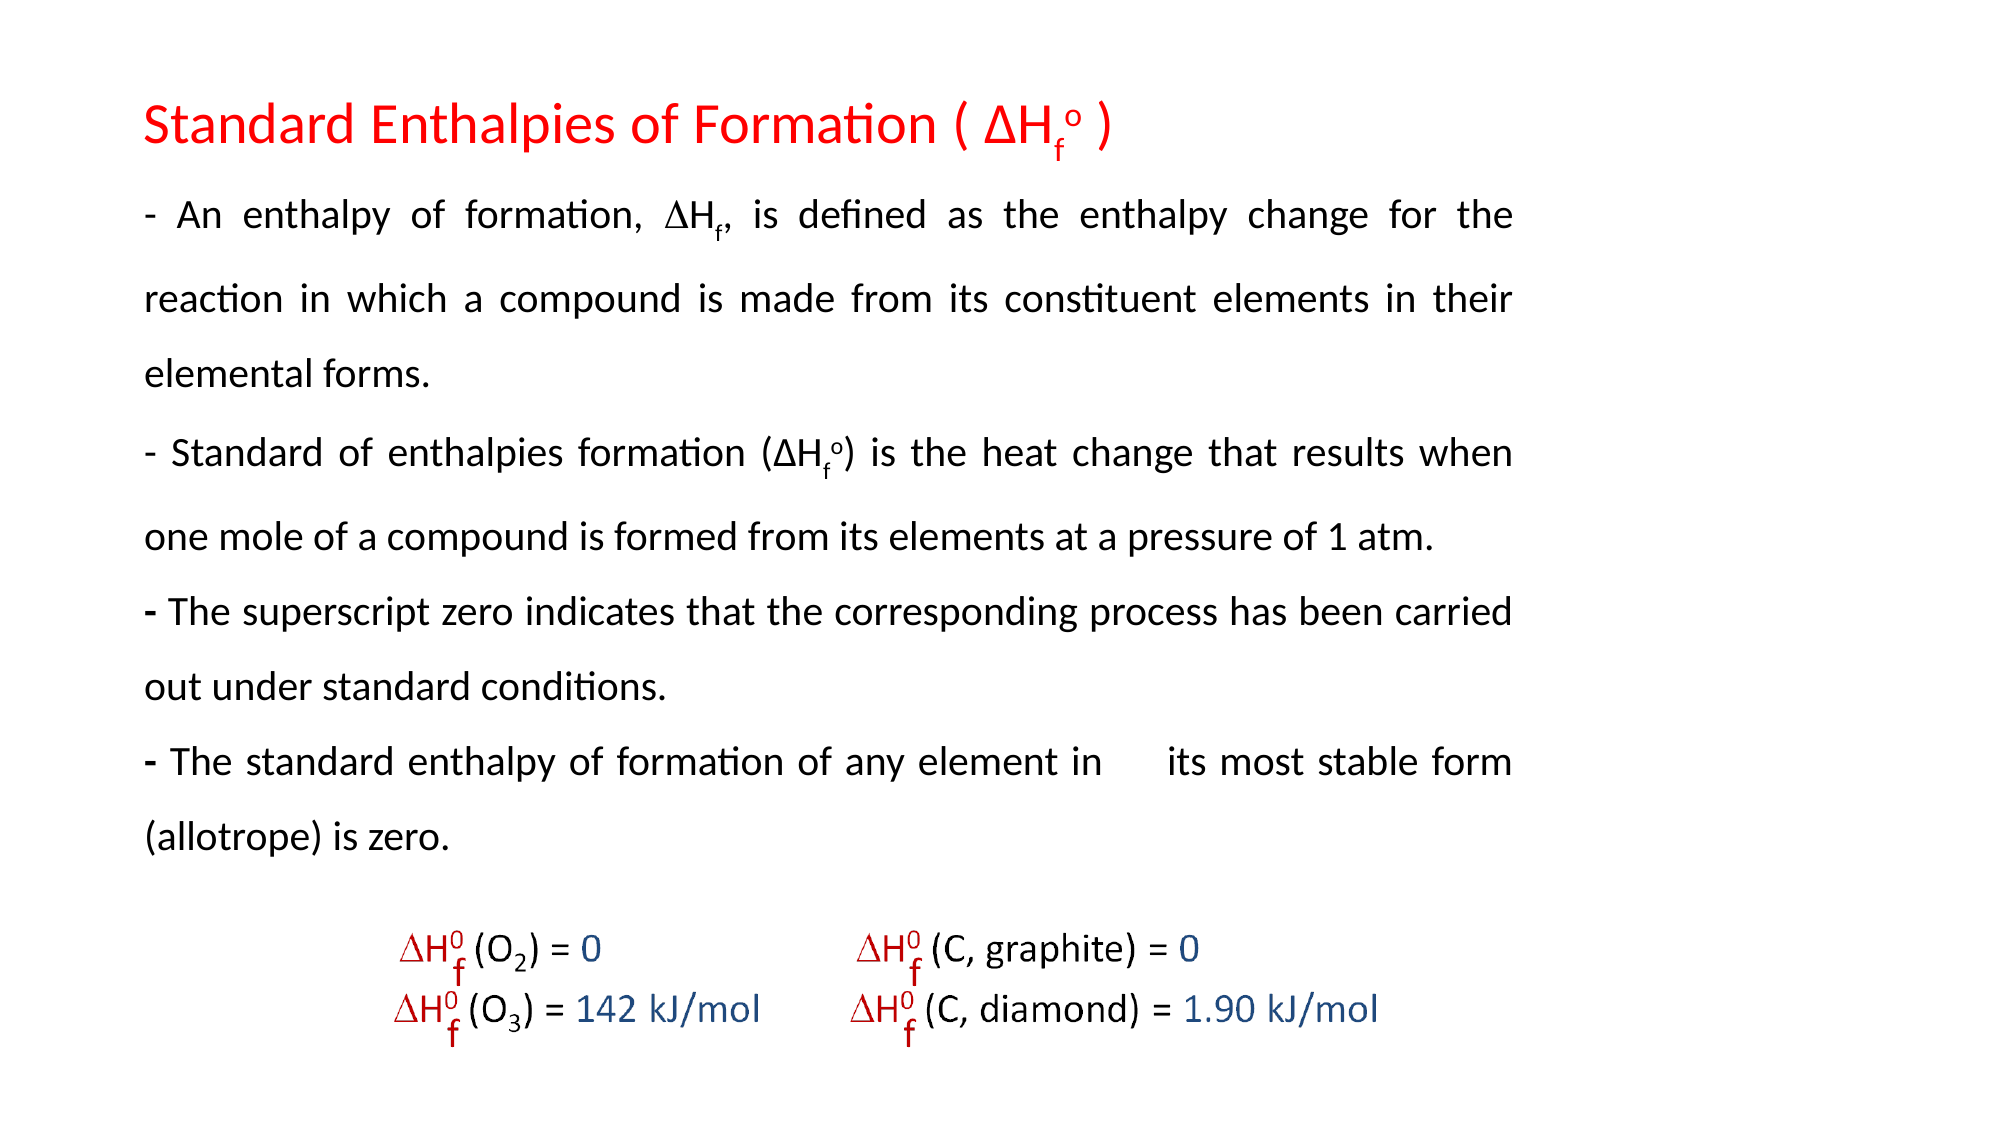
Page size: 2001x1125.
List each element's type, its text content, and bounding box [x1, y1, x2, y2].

picture [367, 907, 1404, 1064]
text_box Standard Enthalpies of Formation ( ΔHfo ) [129, 77, 1130, 149]
text_box - An enthalpy of formation, Hf, is defined as the enthalpy change for the reaction in which a compound is made from its constituent elements in their elemental forms. - Standard of enthalpies formation (ΔHfo) is the heat change that results when one mole of a compound is formed from its elements at a pressure of 1 atm. - The superscript zero indicates that the corresponding process has been carried out under standard conditions. - The standard enthalpy of formation of any element in its most stable form (allotrope) is zero. [129, 149, 1530, 867]
